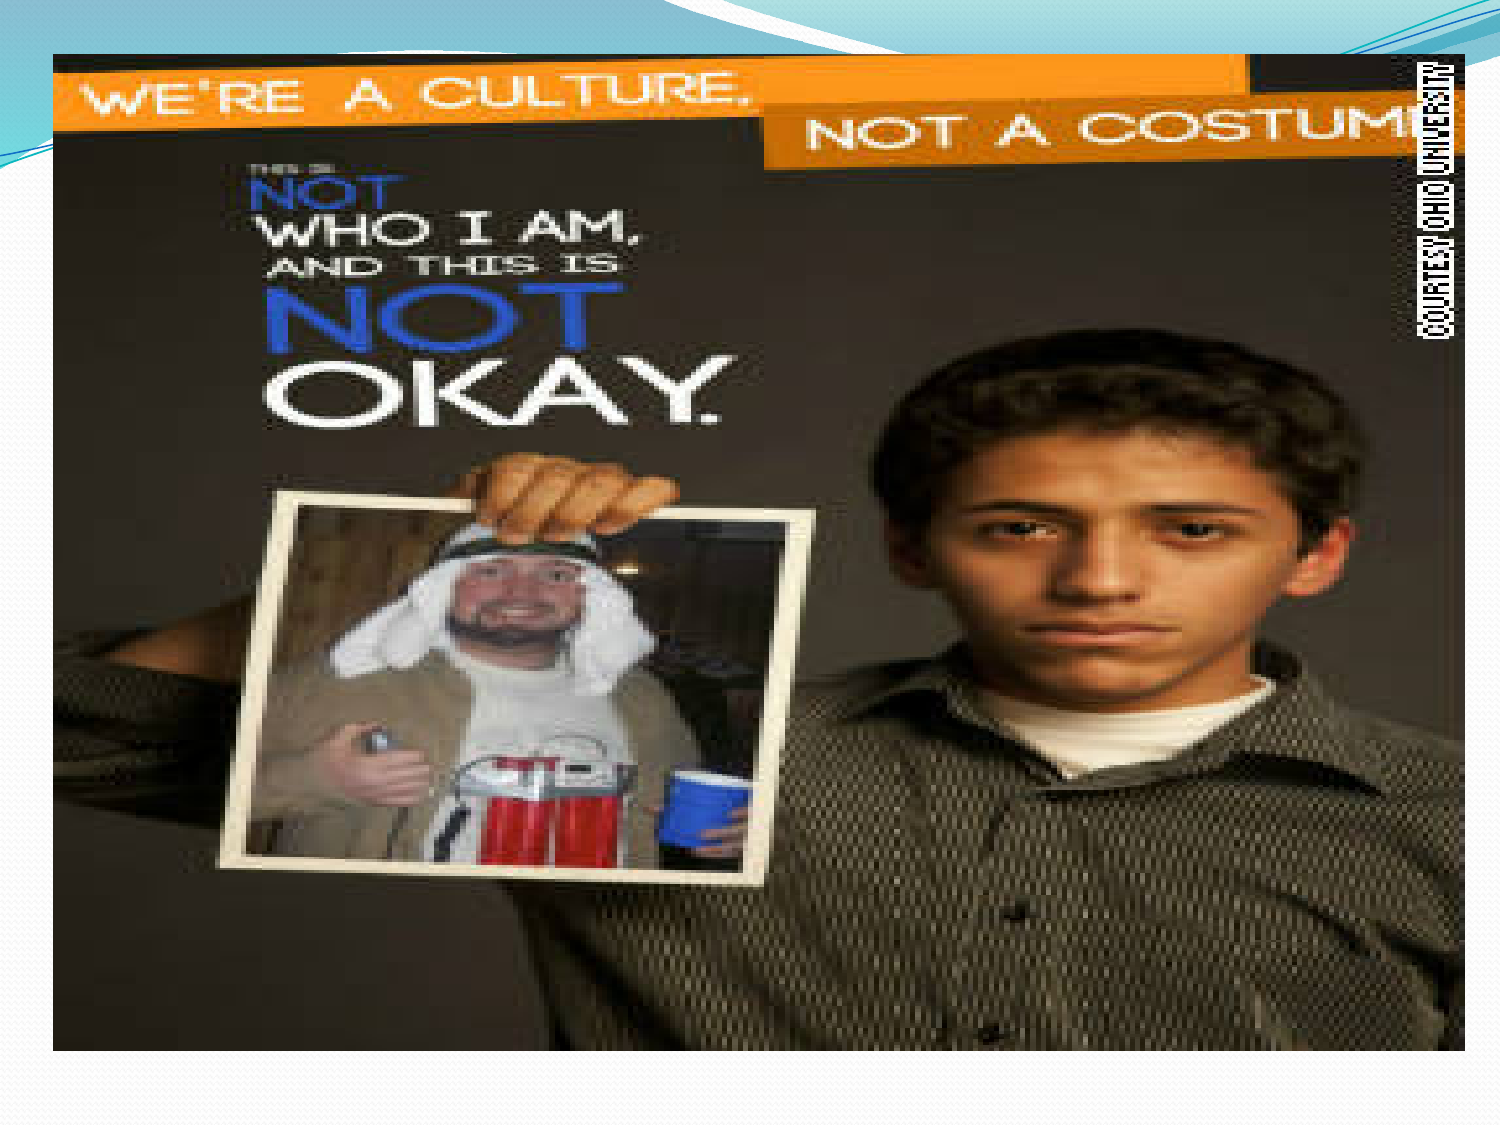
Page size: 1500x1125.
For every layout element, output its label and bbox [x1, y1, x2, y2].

list [52, 54, 1465, 1051]
